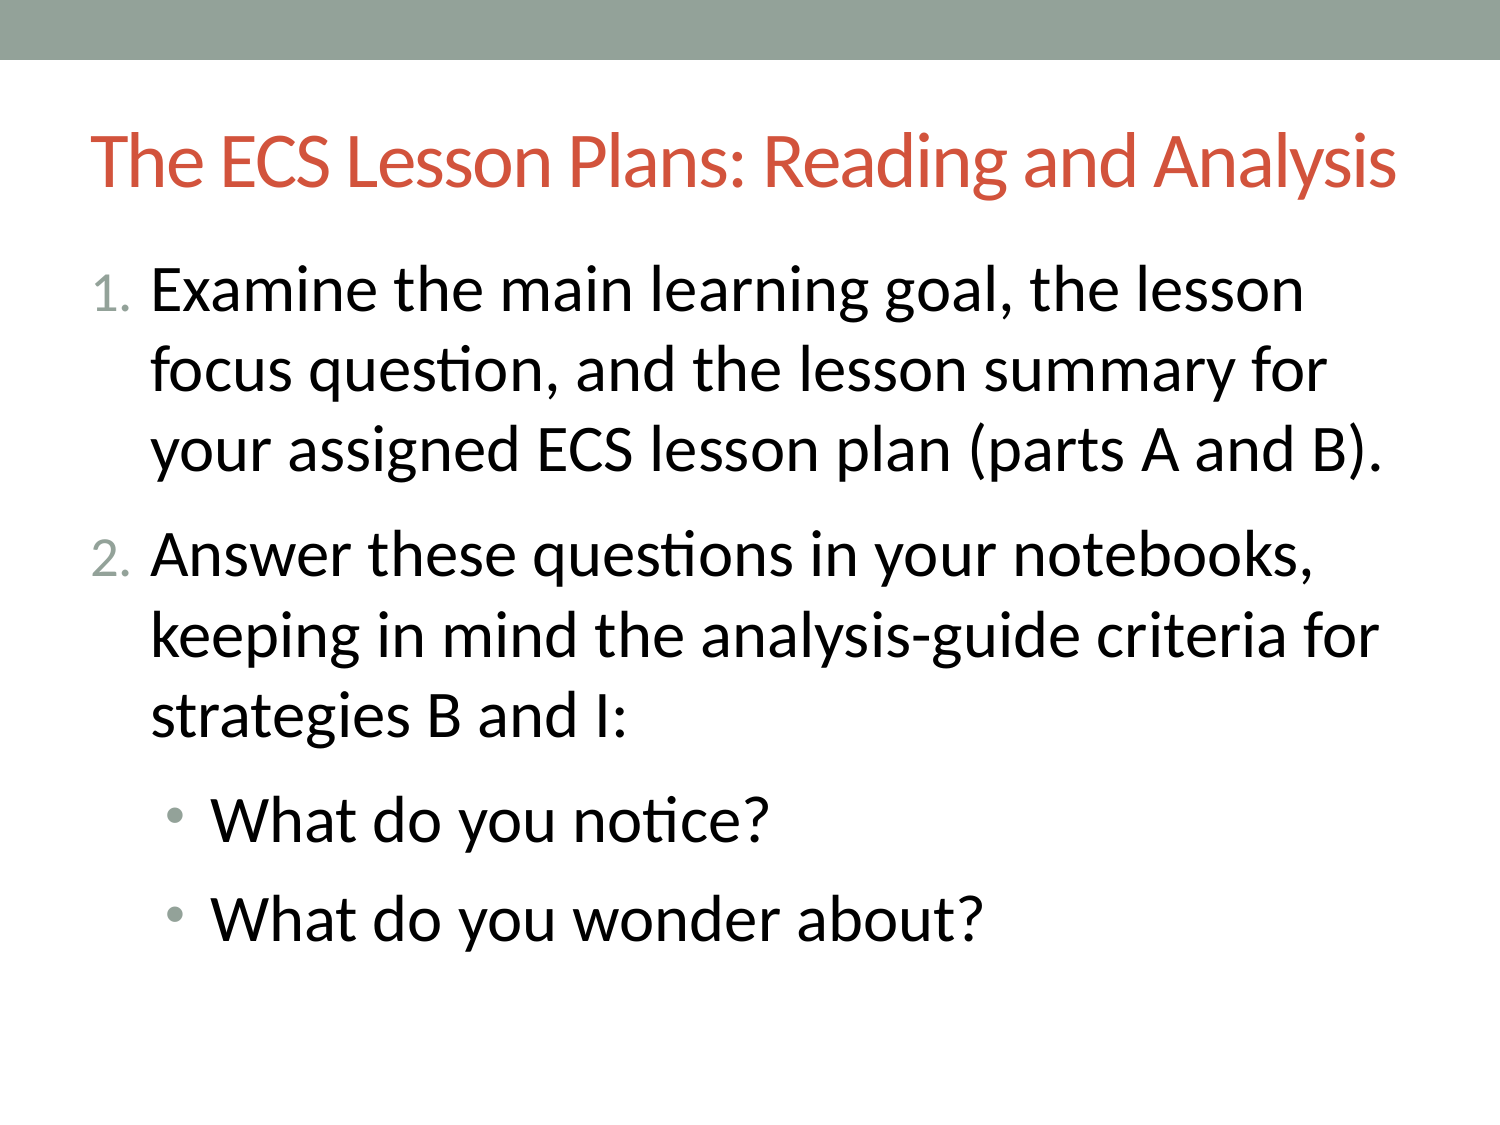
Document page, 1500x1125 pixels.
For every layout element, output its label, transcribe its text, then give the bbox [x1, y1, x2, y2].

list Examine the main learning goal, the lesson focus question, and the lesson summary for your assigned ECS lesson plan (parts A and B). Answer these questions in your notebooks, keeping in mind the analysis-guide criteria for strategies B and I: What do you notice? What do you wonder about? [75, 238, 1425, 1038]
text_box The ECS Lesson Plans: Reading and Analysis [75, 74, 1450, 238]
